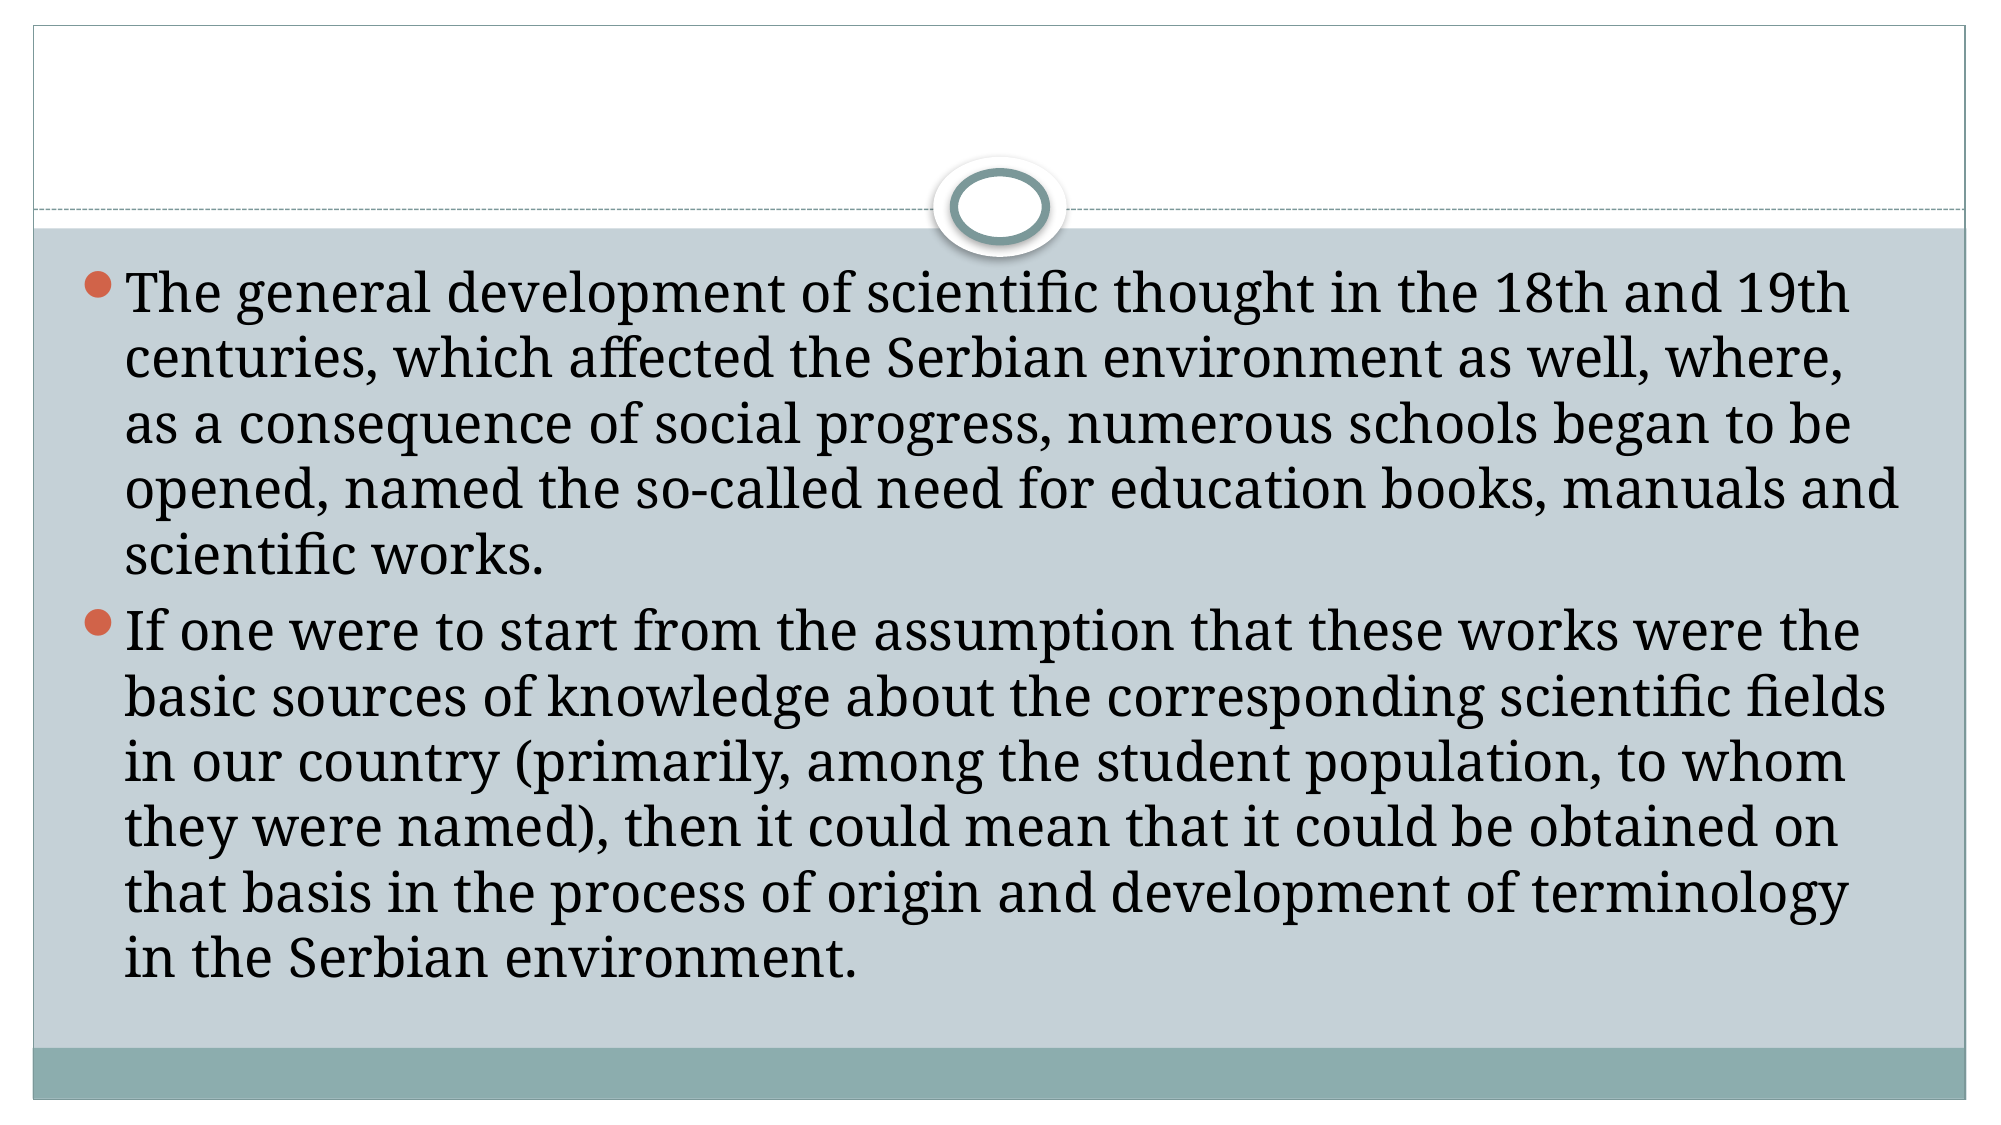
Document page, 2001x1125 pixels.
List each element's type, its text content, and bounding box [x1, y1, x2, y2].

list The general development of scientific thought in the 18th and 19th centuries, which affected the Serbian environment as well, where, as a consequence of social progress, numerous schools began to be opened, named the so-called need for education books, manuals and scientific works. If one were to start from the assumption that these works were the basic sources of knowledge about the corresponding scientific fields in our country (primarily, among the student population, to whom they were named), then it could mean that it could be obtained on that basis in the process of origin and development of terminology in the Serbian environment. [66, 250, 1926, 1001]
